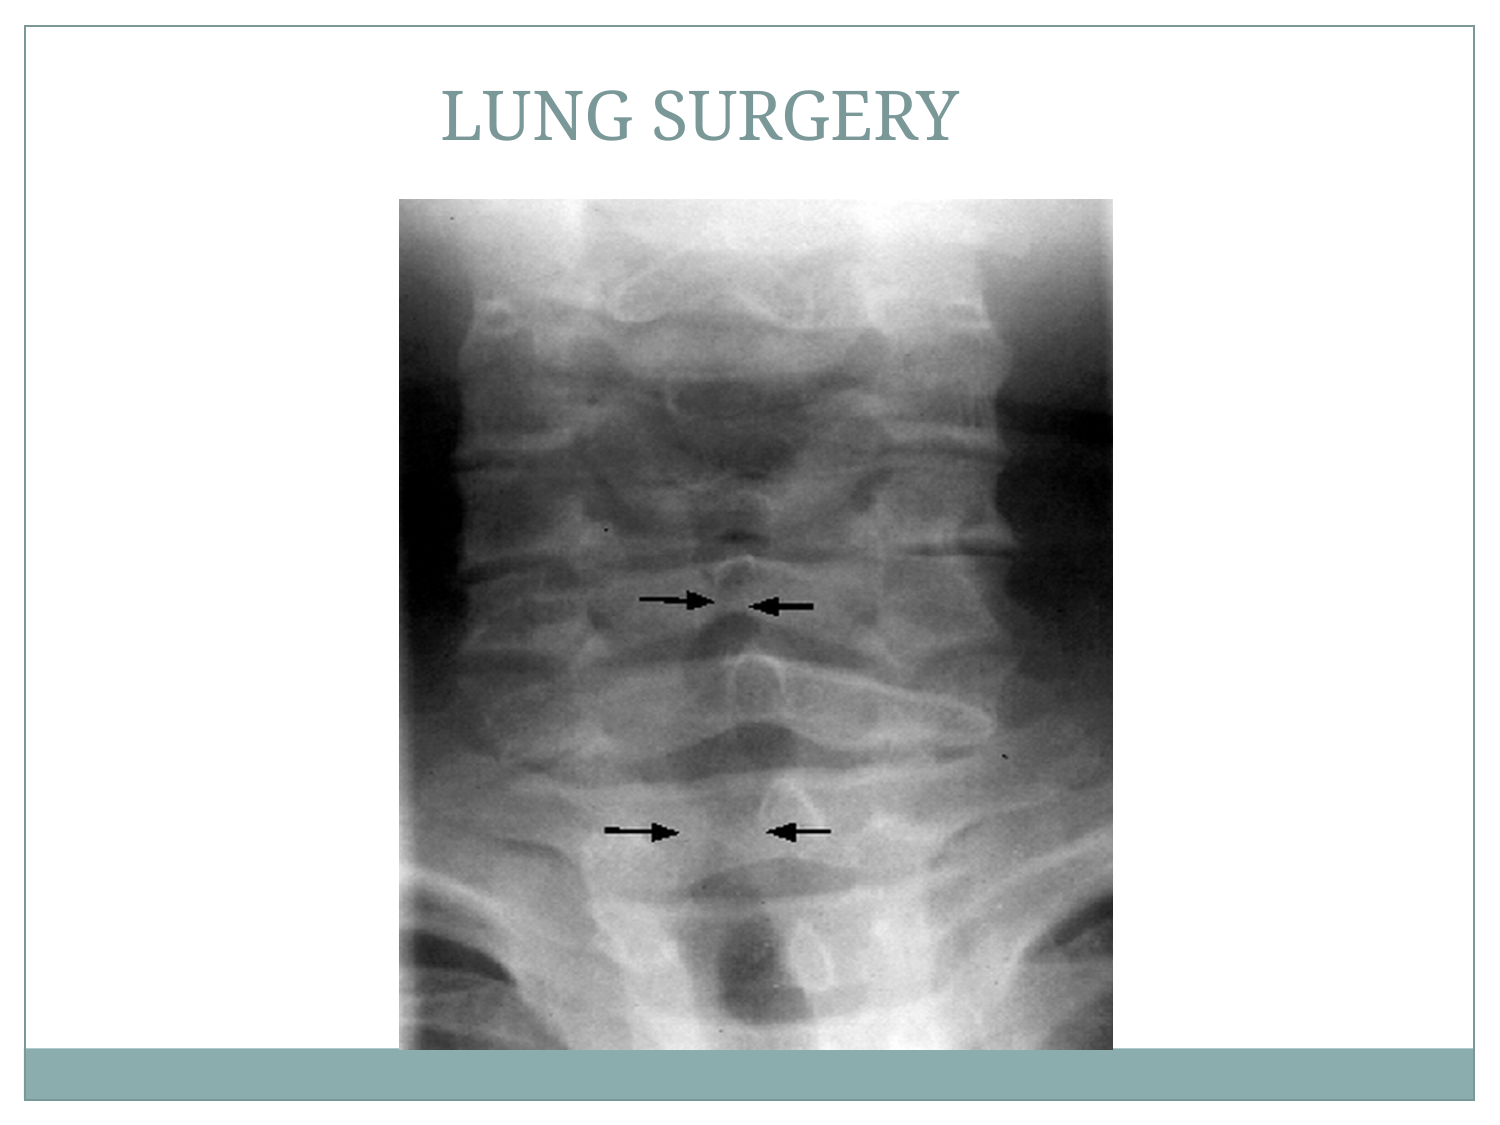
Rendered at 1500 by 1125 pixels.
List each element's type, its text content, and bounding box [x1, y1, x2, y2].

title LUNG SURGERY [0, 37, 1400, 162]
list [399, 199, 1113, 1051]
